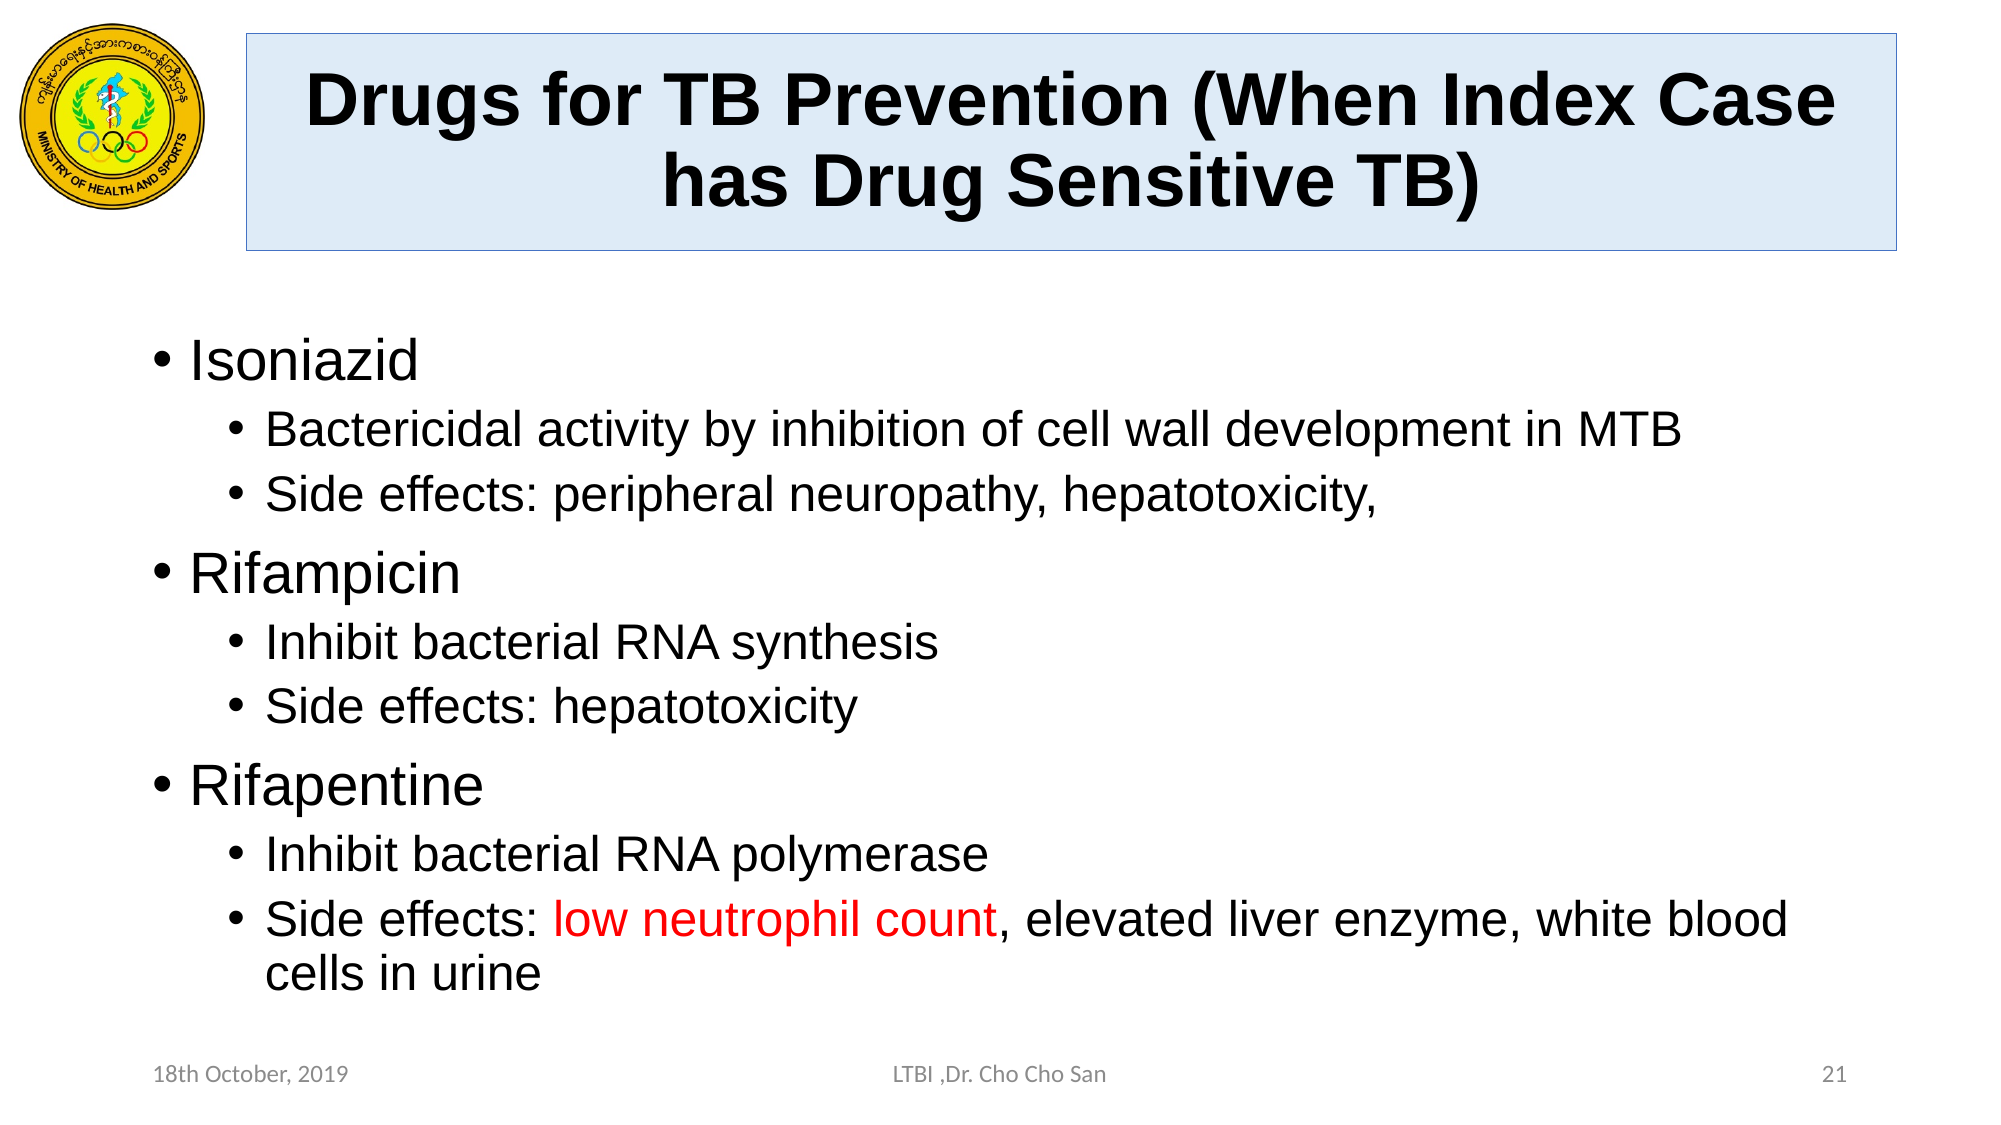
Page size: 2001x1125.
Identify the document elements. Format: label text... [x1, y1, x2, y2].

list Isoniazid Bactericidal activity by inhibition of cell wall development in MTB Side effects: peripheral neuropathy, hepatotoxicity, Rifampicin Inhibit bacterial RNA synthesis Side effects: hepatotoxicity Rifapentine Inhibit bacterial RNA polymerase Side effects: low neutrophil count, elevated liver enzyme, white blood cells in urine [137, 322, 1863, 1053]
footer LTBI ,Dr. Cho Cho San [662, 1042, 1338, 1103]
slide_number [137, 1042, 588, 1103]
picture [19, 23, 205, 210]
slide_number 21 [1412, 1042, 1863, 1103]
title Drugs for TB Prevention (When Index Case has Drug Sensitive TB) [246, 33, 1897, 251]
